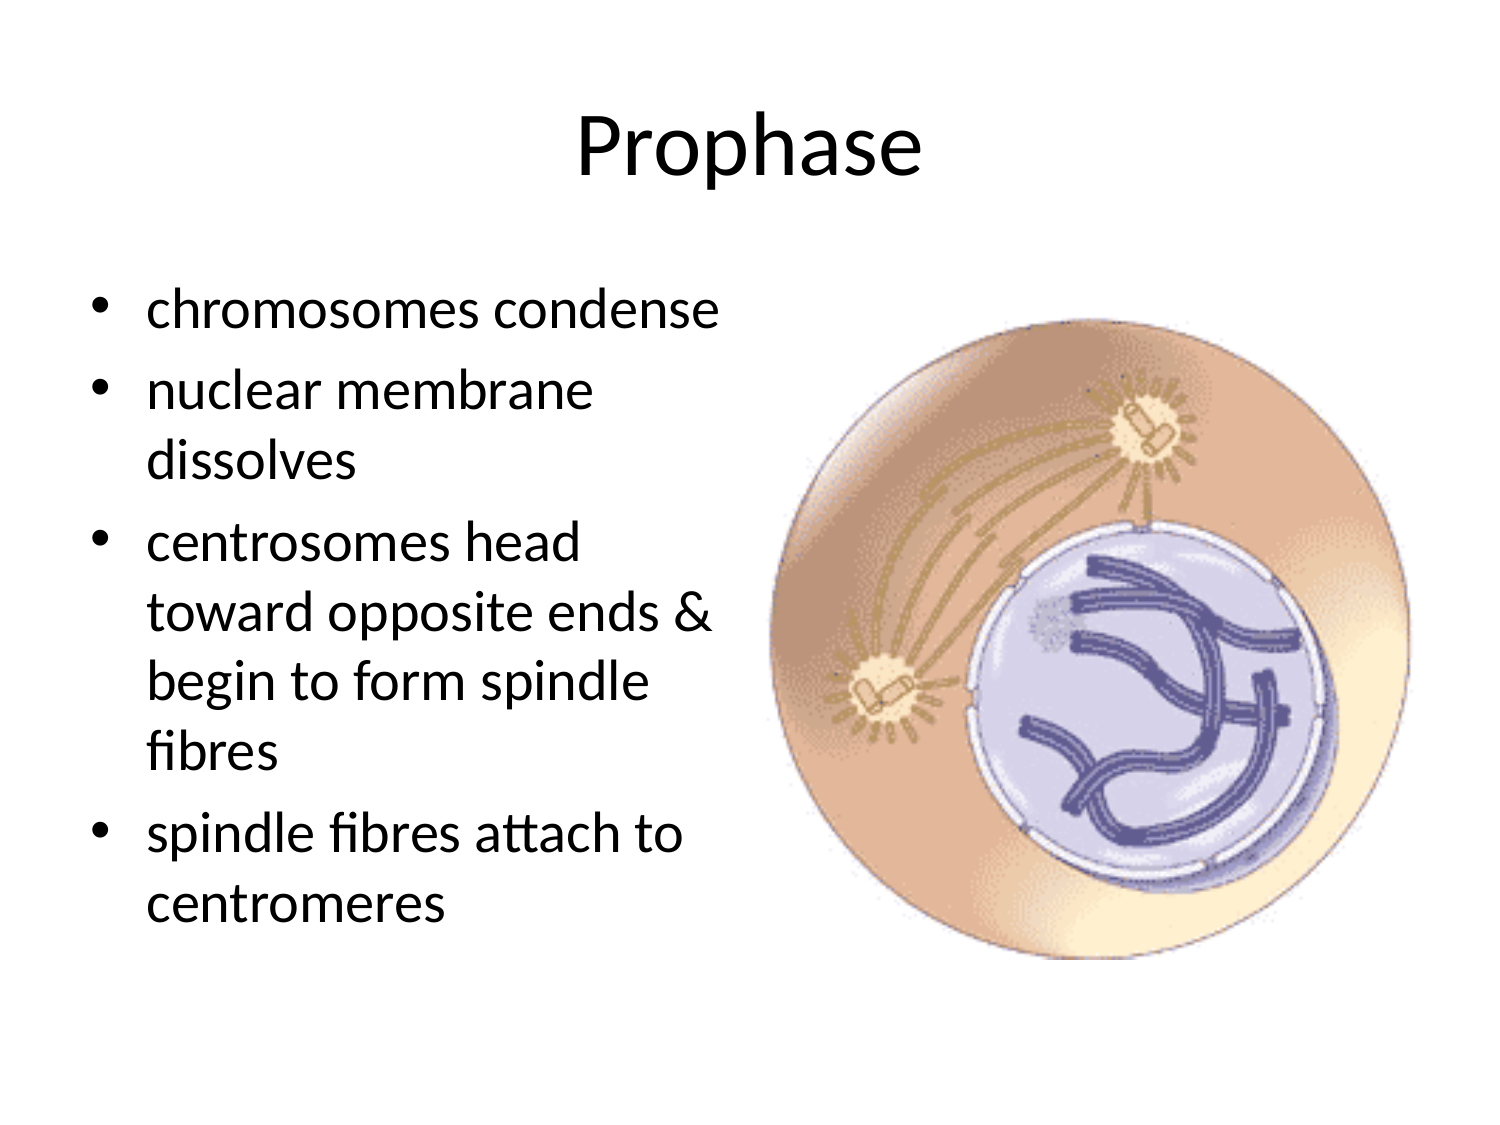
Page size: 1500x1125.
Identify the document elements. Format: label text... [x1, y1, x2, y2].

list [762, 262, 1426, 1006]
list chromosomes condense nuclear membrane dissolves centrosomes head toward opposite ends & begin to form spindle fibres spindle fibres attach to centromeres [75, 262, 738, 1005]
title Prophase [75, 45, 1425, 233]
